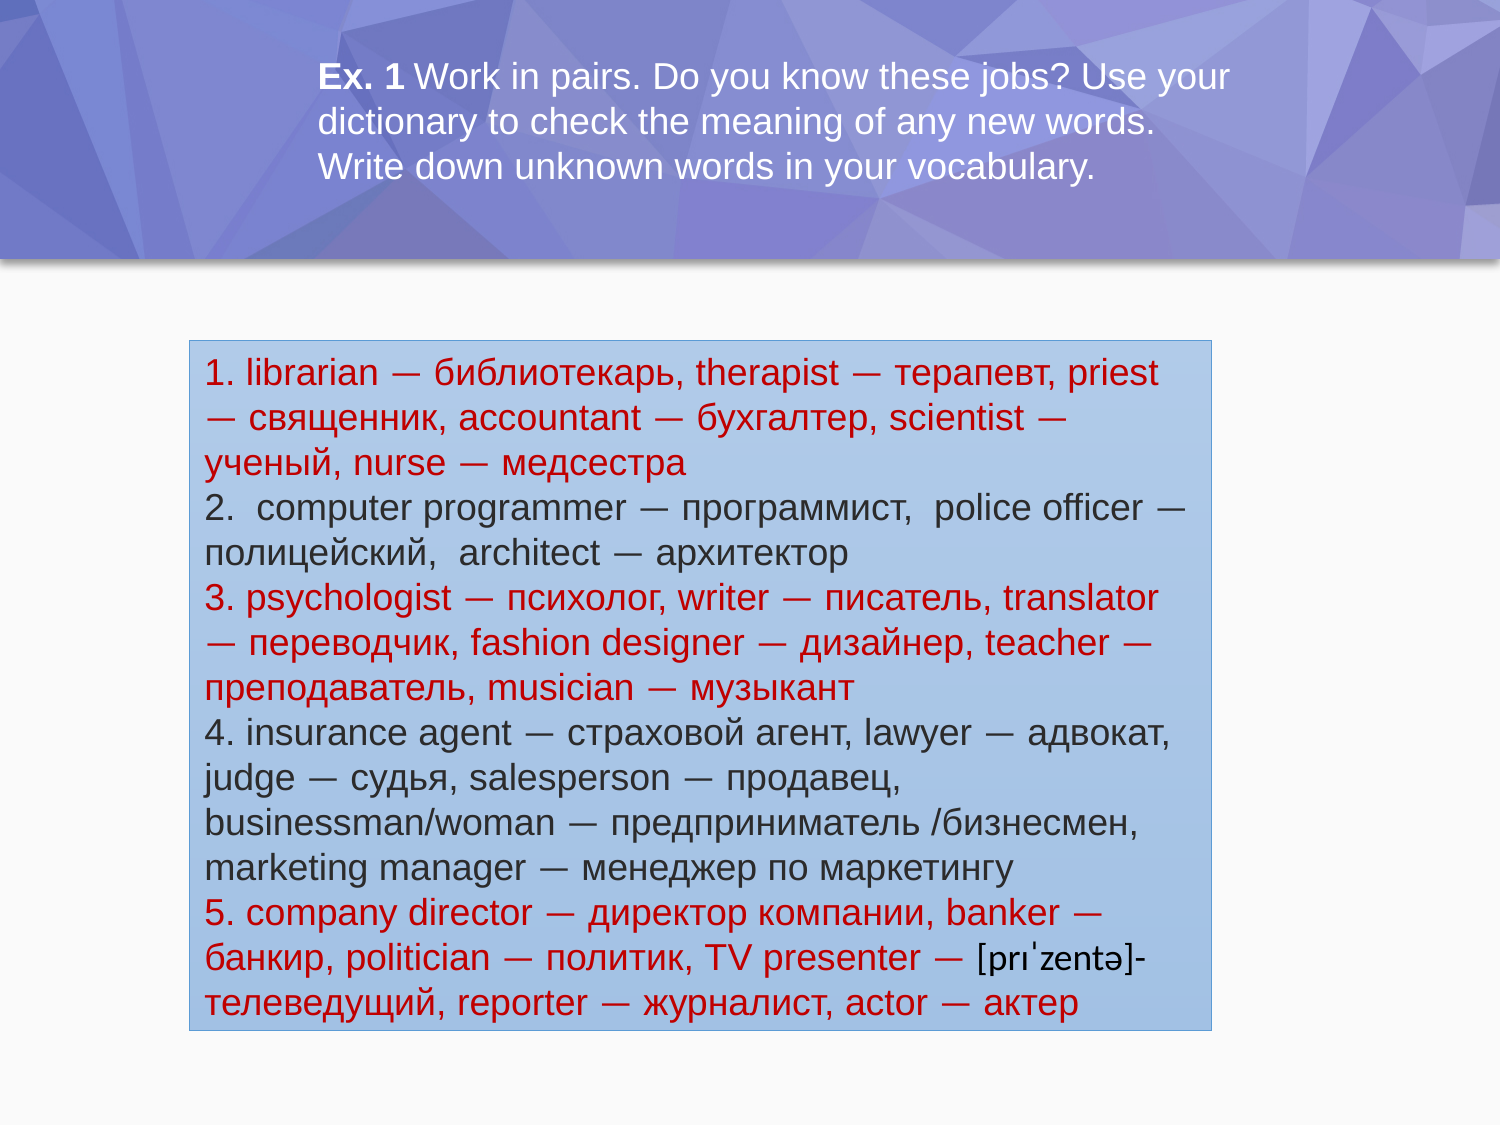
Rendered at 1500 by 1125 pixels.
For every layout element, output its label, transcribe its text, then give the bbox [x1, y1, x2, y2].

text_box Ex. 1 Work in pairs. Do you know these jobs? Use your dictionary to check the meaning of any new words. Write down unknown words in your vocabulary. [302, 44, 1368, 194]
text_box 1. librarian — библиотекарь, therapist — терапевт, priest — священник, accountant — бухгалтер, scientist — ученый, nurse — медсестра 2. computer programmer — программист, police officer — полицейский, architect — архитектор 3. psychologist — психолог, writer — писатель, translator — переводчик, fashion designer — дизайнер, teacher — преподаватель, musician — музыкант 4. insurance agent — страховой агент, lawyer — адвокат, judge — судья, salesperson — продавец, businessman/woman — предприниматель /бизнесмен, marketing manager — менеджер по маркетингу 5. company director — директор компании, banker — банкир, politician — политик, TV presenter — [prɪˈzentə]-телеведущий, reporter — журналист, actor — актер [189, 340, 1212, 1031]
picture [0, 0, 1500, 259]
